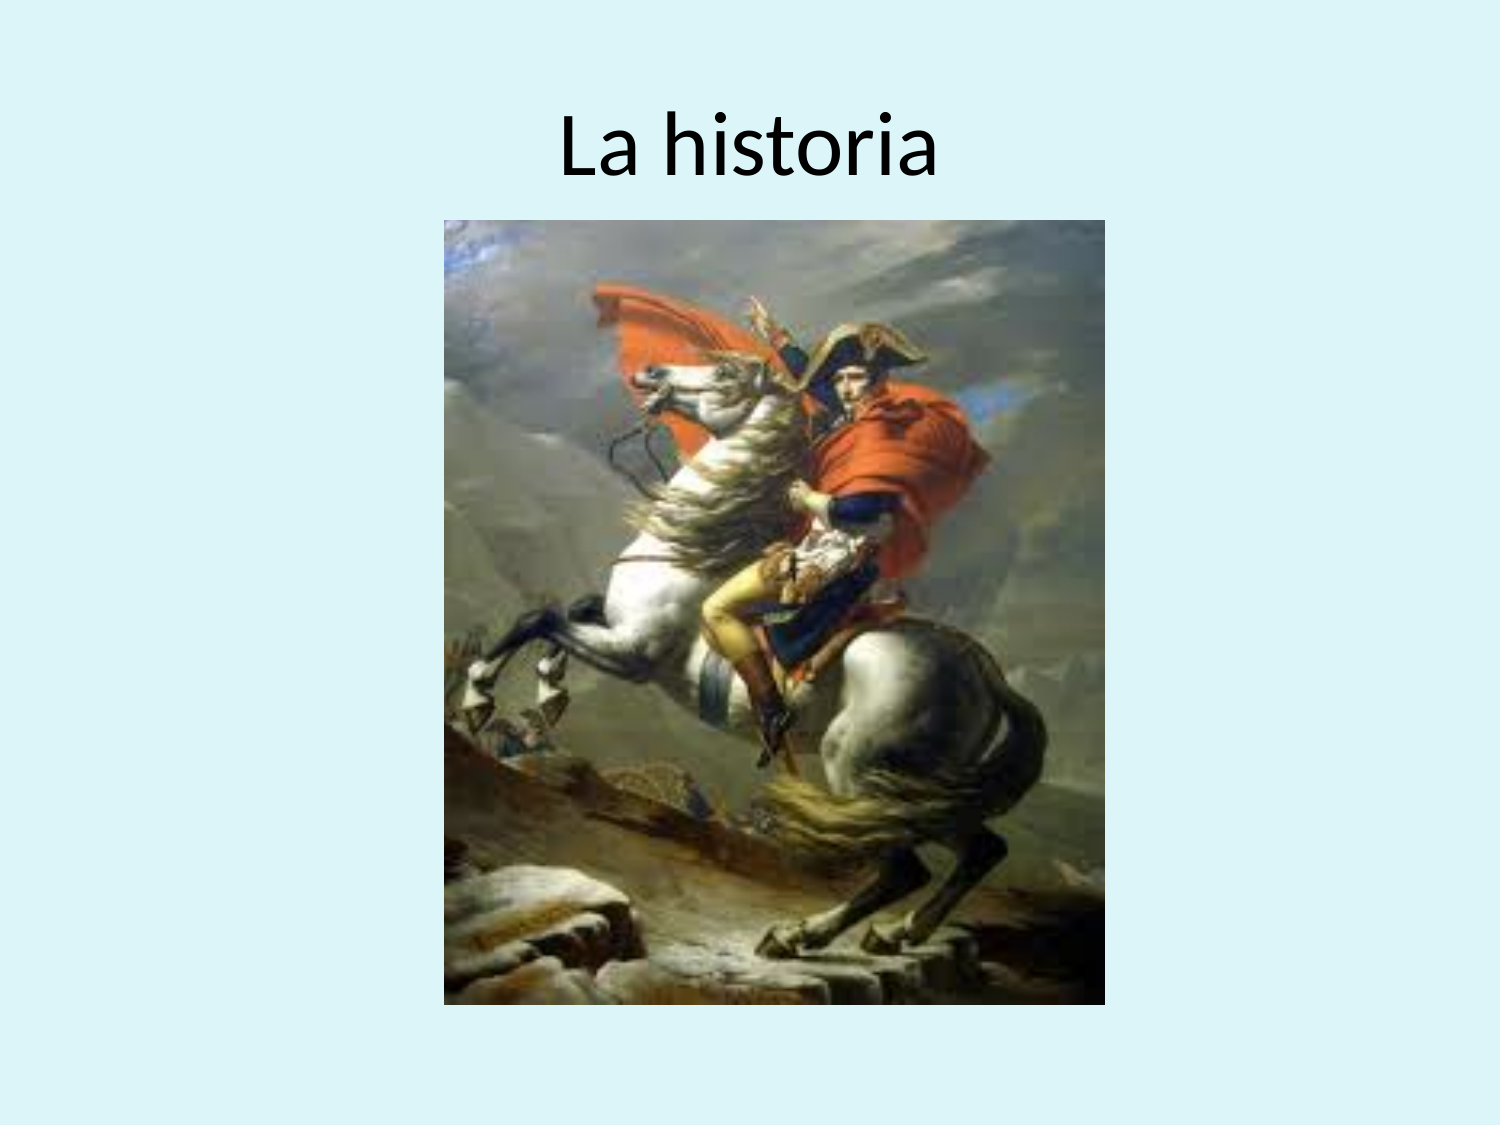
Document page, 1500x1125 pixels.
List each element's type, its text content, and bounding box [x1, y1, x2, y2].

picture [444, 220, 1105, 1006]
title La historia [75, 45, 1425, 233]
